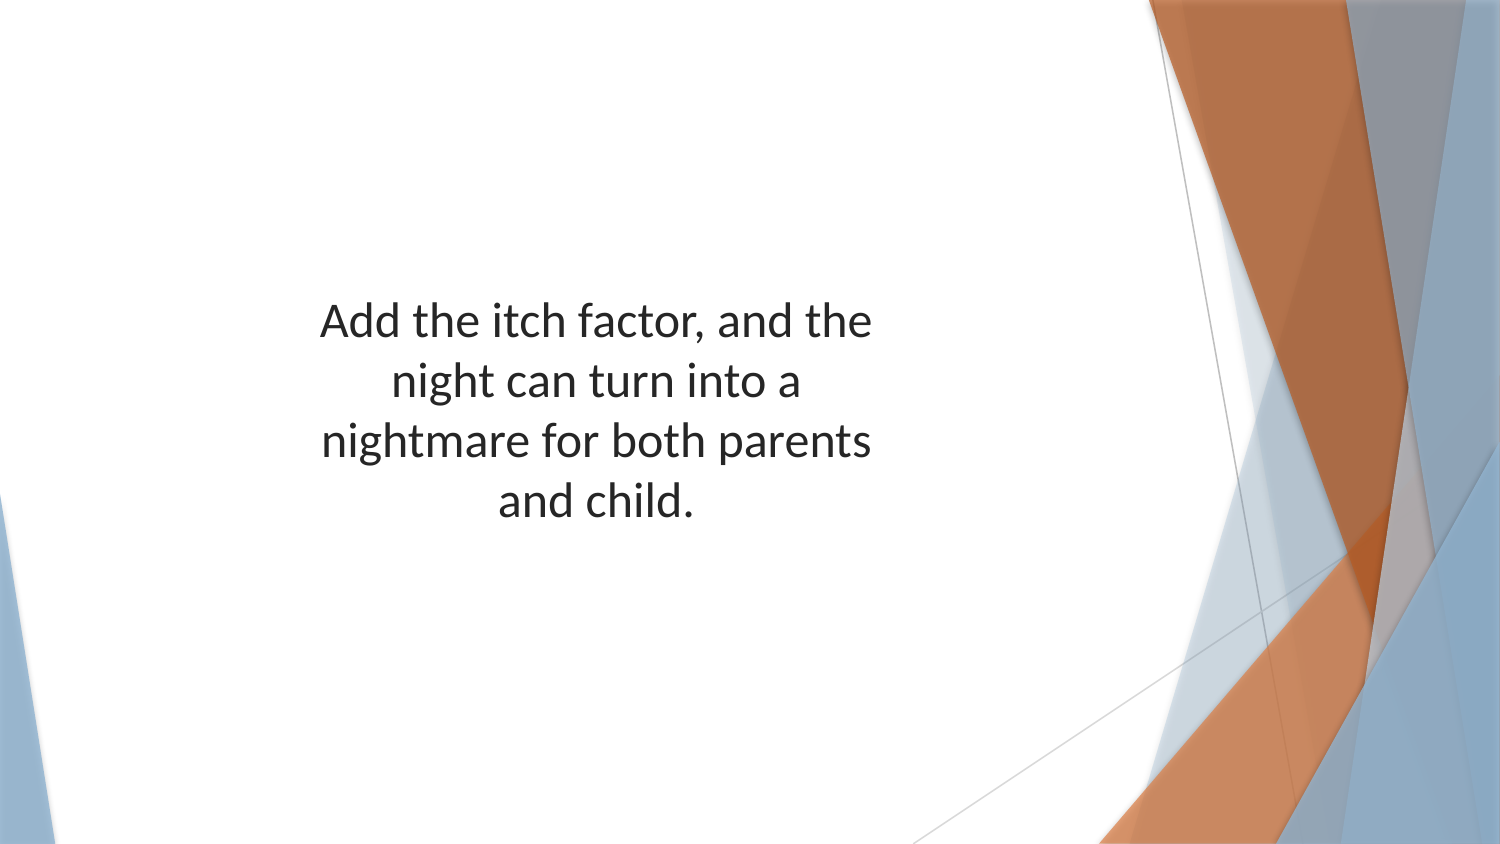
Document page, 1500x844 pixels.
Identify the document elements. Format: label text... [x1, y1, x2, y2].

list Add the itch factor, and the night can turn into a nightmare for both parents and child. [277, 280, 916, 576]
